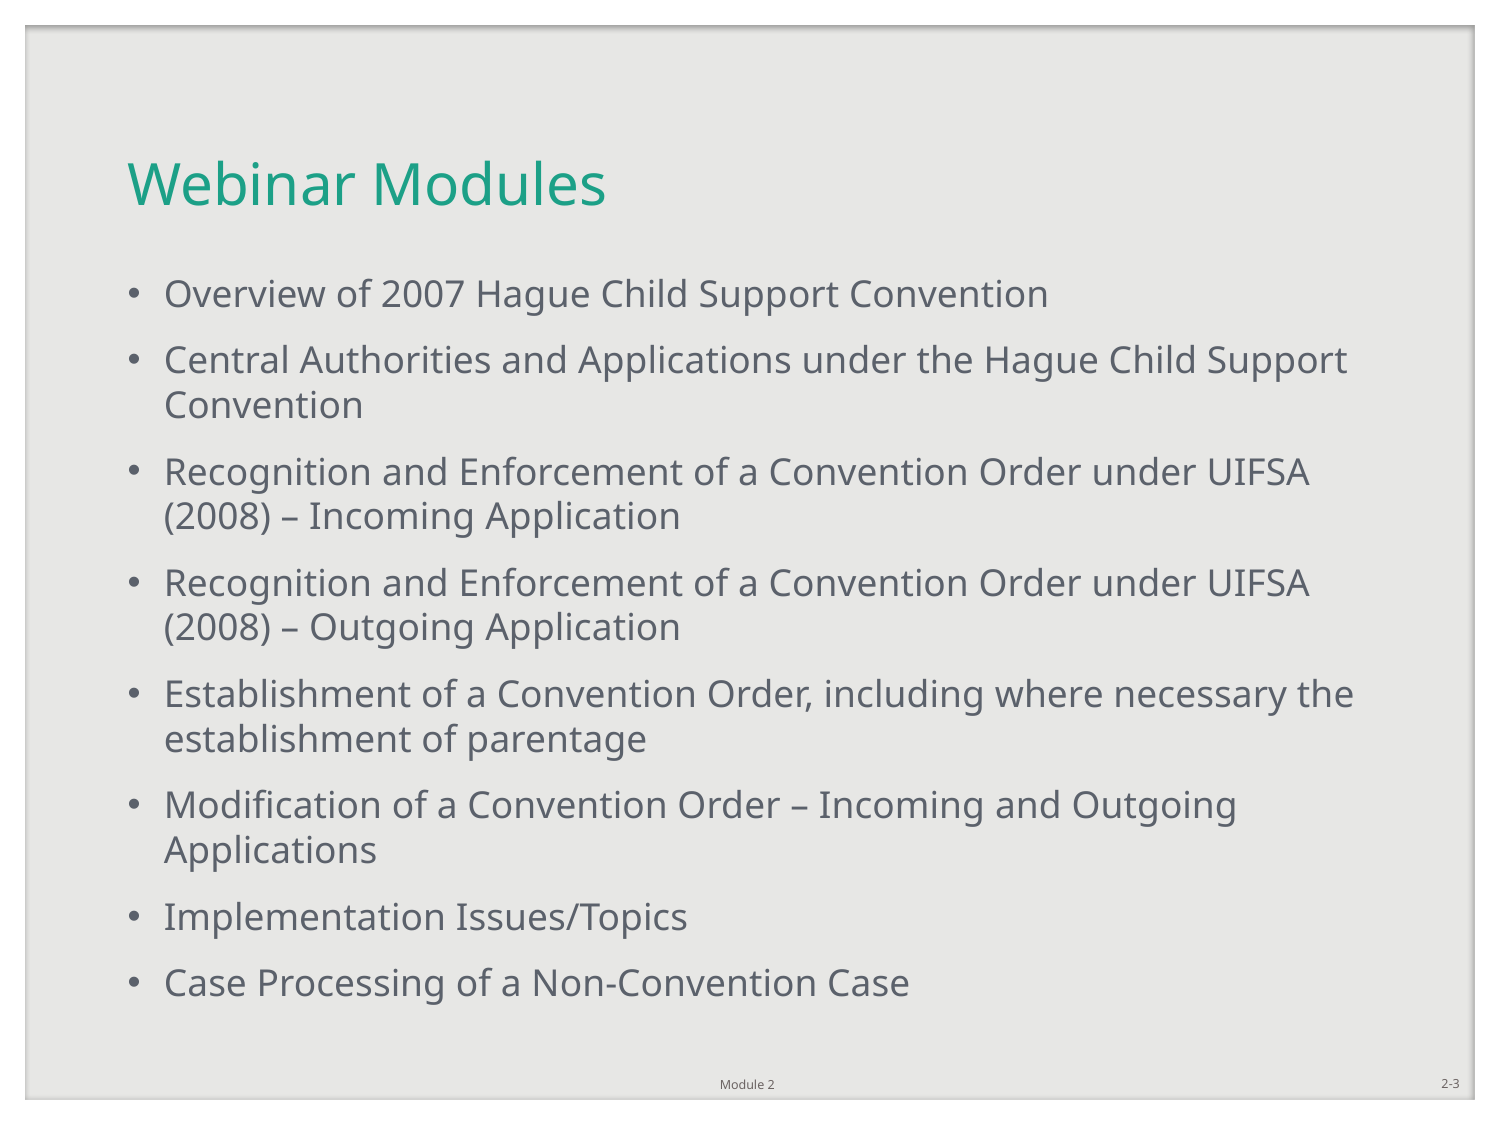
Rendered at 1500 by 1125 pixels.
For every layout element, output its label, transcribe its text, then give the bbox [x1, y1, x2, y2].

title Webinar Modules [112, 139, 1388, 225]
footer Module 2 [509, 1069, 985, 1100]
list Overview of 2007 Hague Child Support Convention Central Authorities and Applications under the Hague Child Support Convention Recognition and Enforcement of a Convention Order under UIFSA (2008) – Incoming Application Recognition and Enforcement of a Convention Order under UIFSA (2008) – Outgoing Application Establishment of a Convention Order, including where necessary the establishment of parentage Modification of a Convention Order – Incoming and Outgoing Applications Implementation Issues/Topics Case Processing of a Non-Convention Case [112, 262, 1388, 1013]
slide_number 2-3 [1125, 1069, 1475, 1100]
